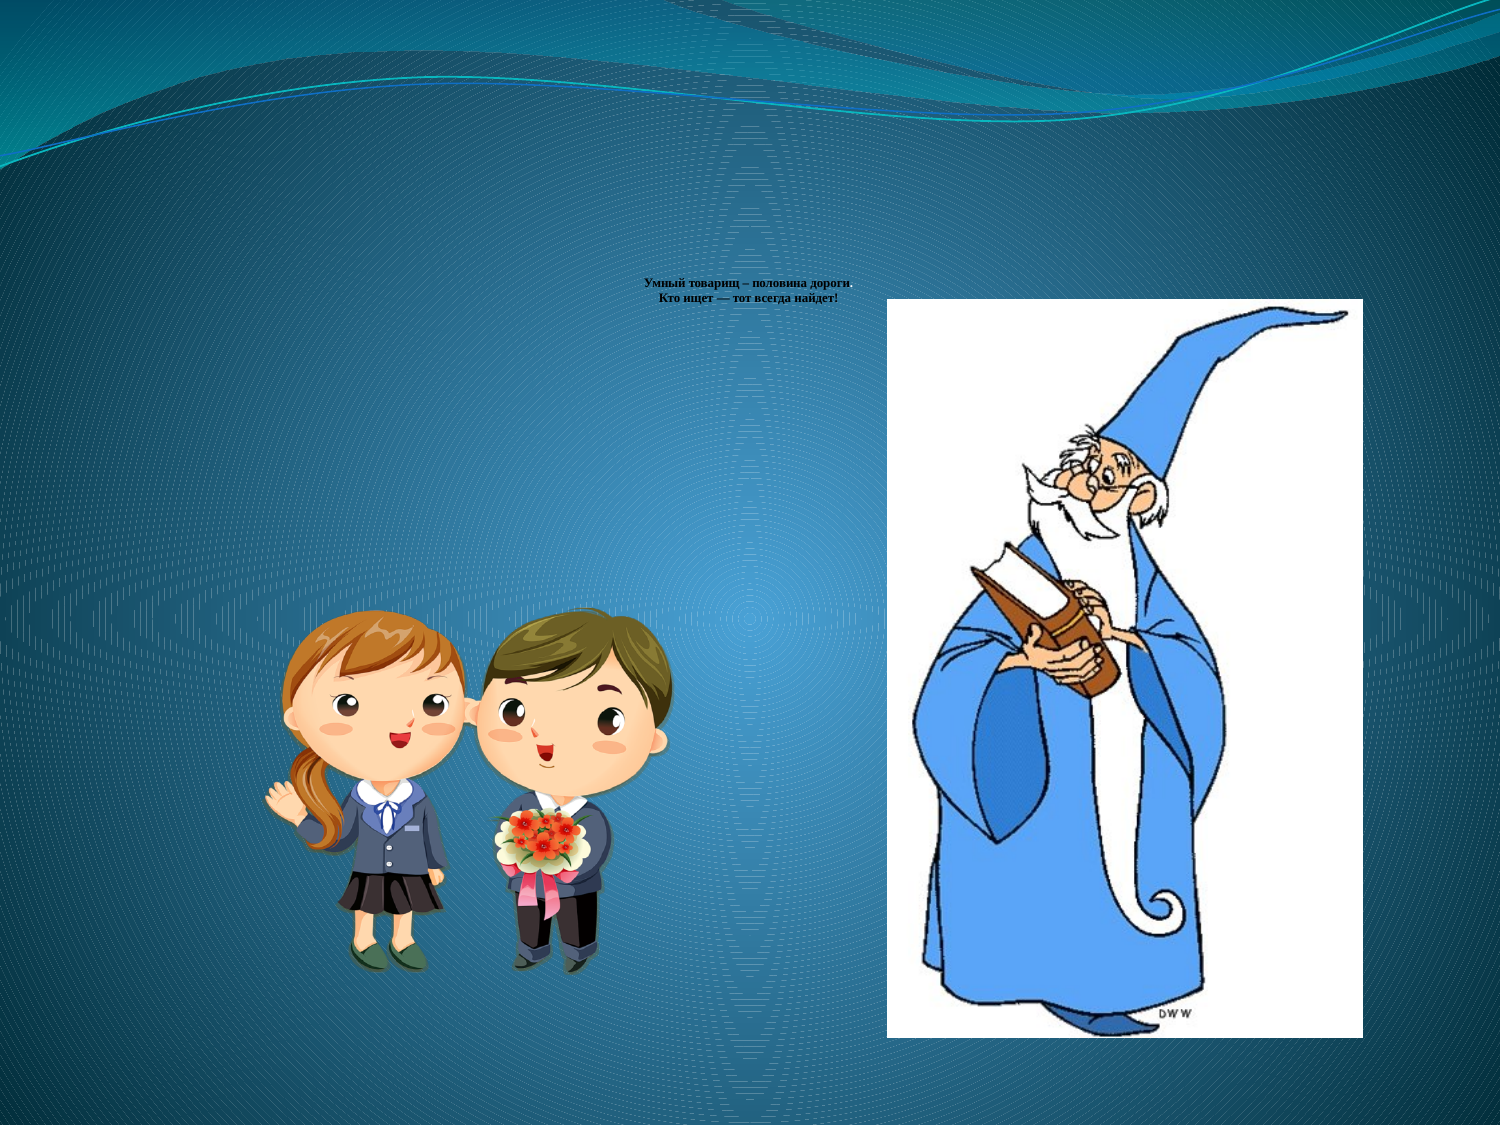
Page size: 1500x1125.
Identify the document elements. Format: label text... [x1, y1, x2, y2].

title Умный товарищ – половина дороги. Кто ищет — тот всегда найдет! [112, 24, 1388, 325]
picture [887, 299, 1363, 1038]
picture [262, 599, 676, 976]
